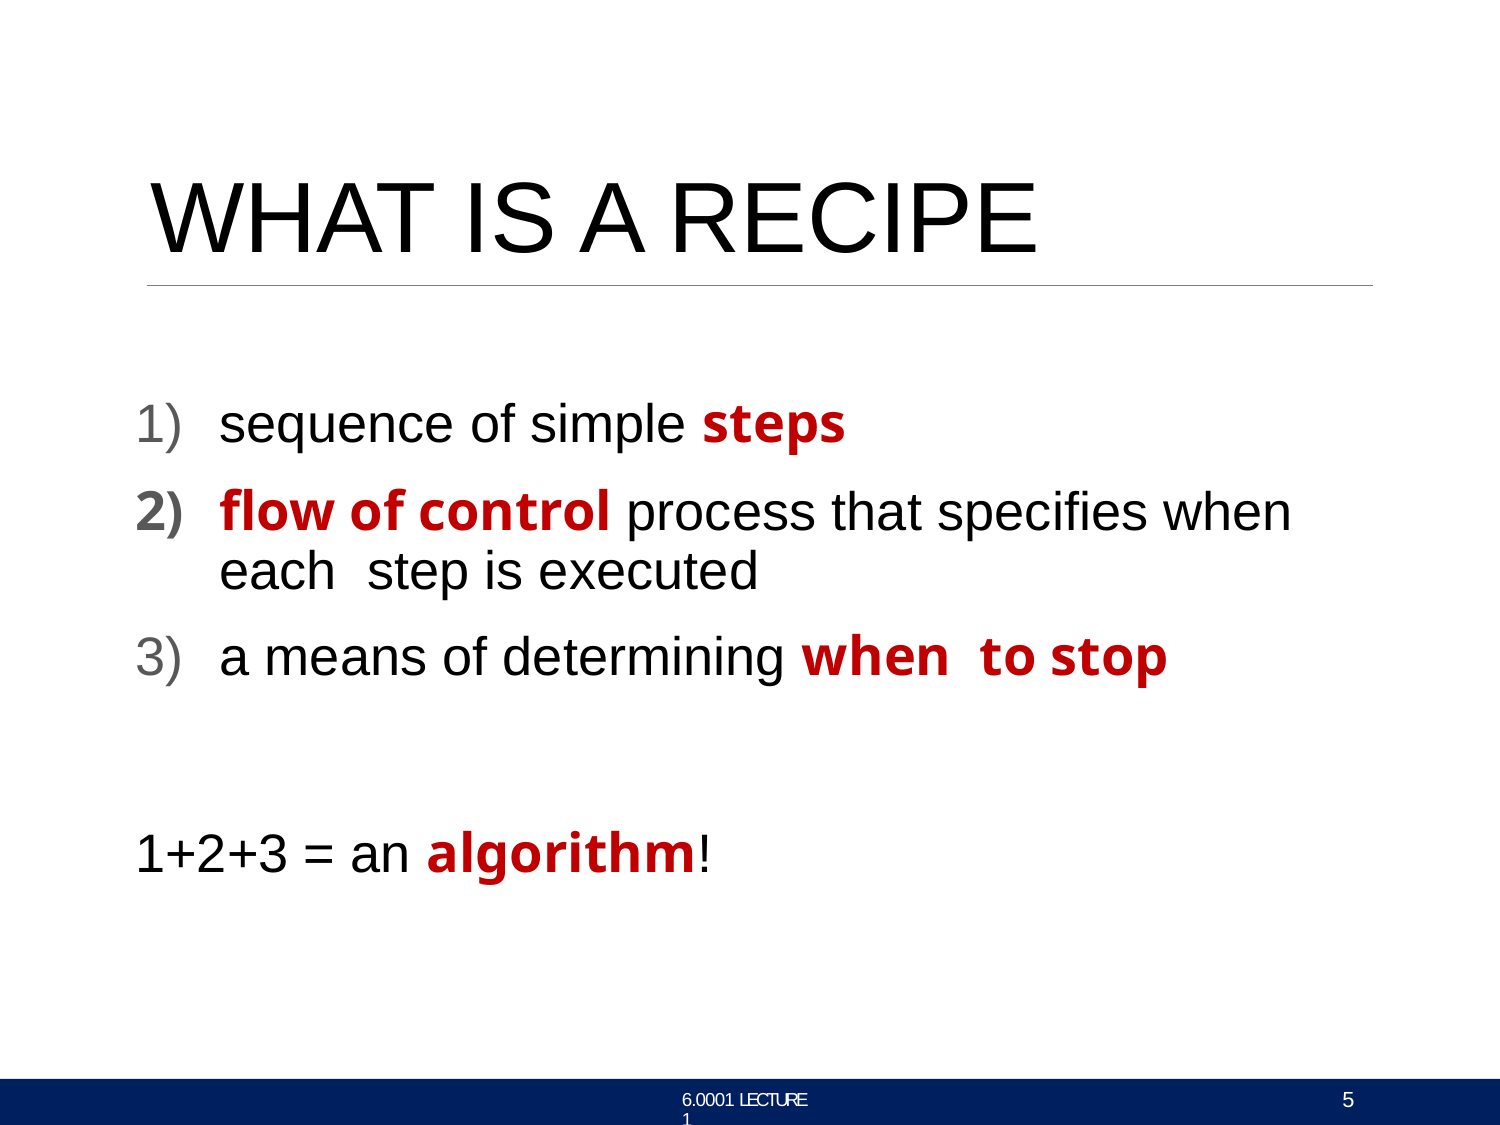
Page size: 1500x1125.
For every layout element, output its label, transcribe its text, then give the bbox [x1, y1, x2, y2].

title WHAT IS A RECIPE [147, 149, 1125, 340]
slide_number 5 [1338, 1088, 1369, 1125]
text_box sequence of simple steps flow of control process that specifies when each step is executed a means of determining when to stop 1+2+3 = an algorithm! [132, 363, 1299, 884]
footer 6.0001 LECTURE 1 [679, 1090, 821, 1125]
